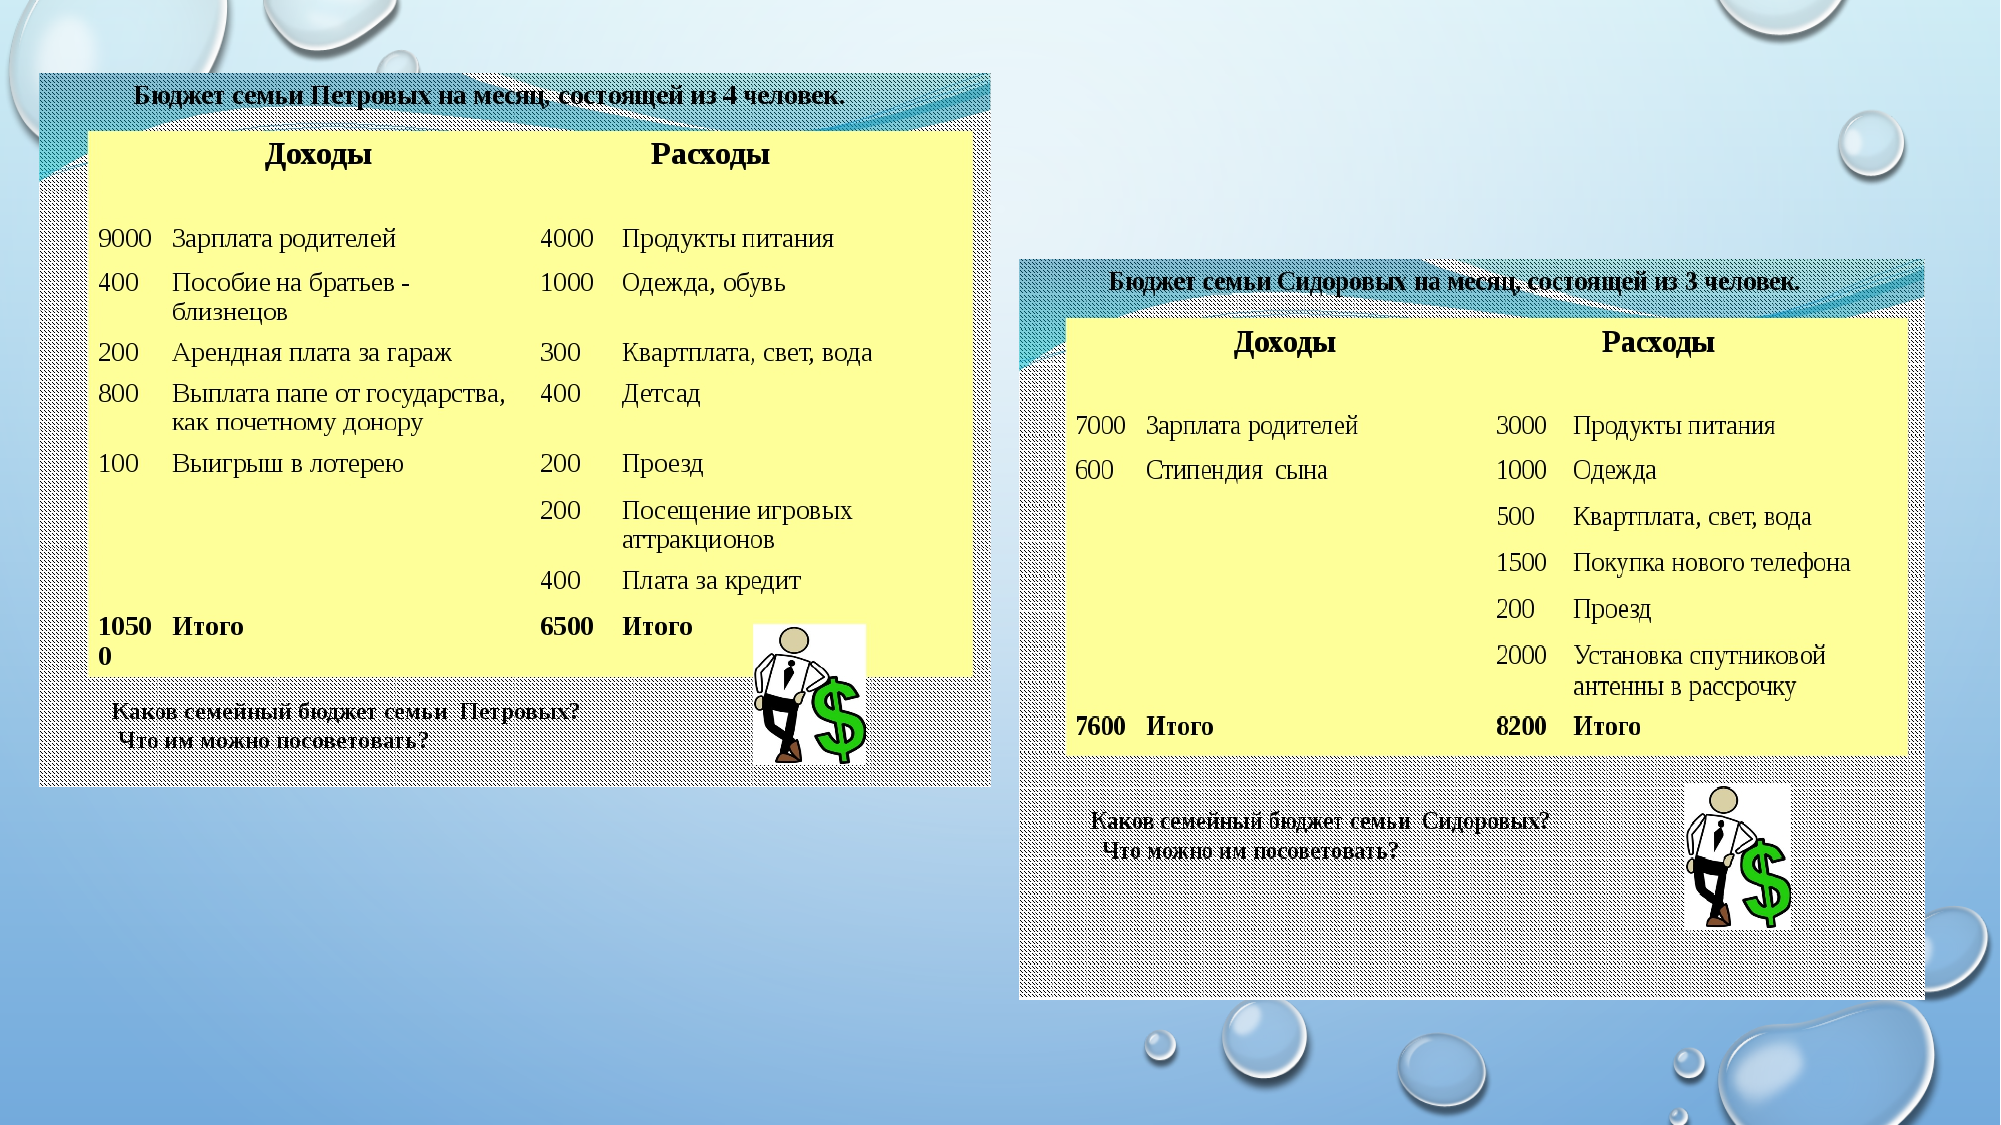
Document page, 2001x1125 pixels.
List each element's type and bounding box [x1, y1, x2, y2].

list [39, 73, 991, 787]
picture [0, 0, 2000, 1125]
